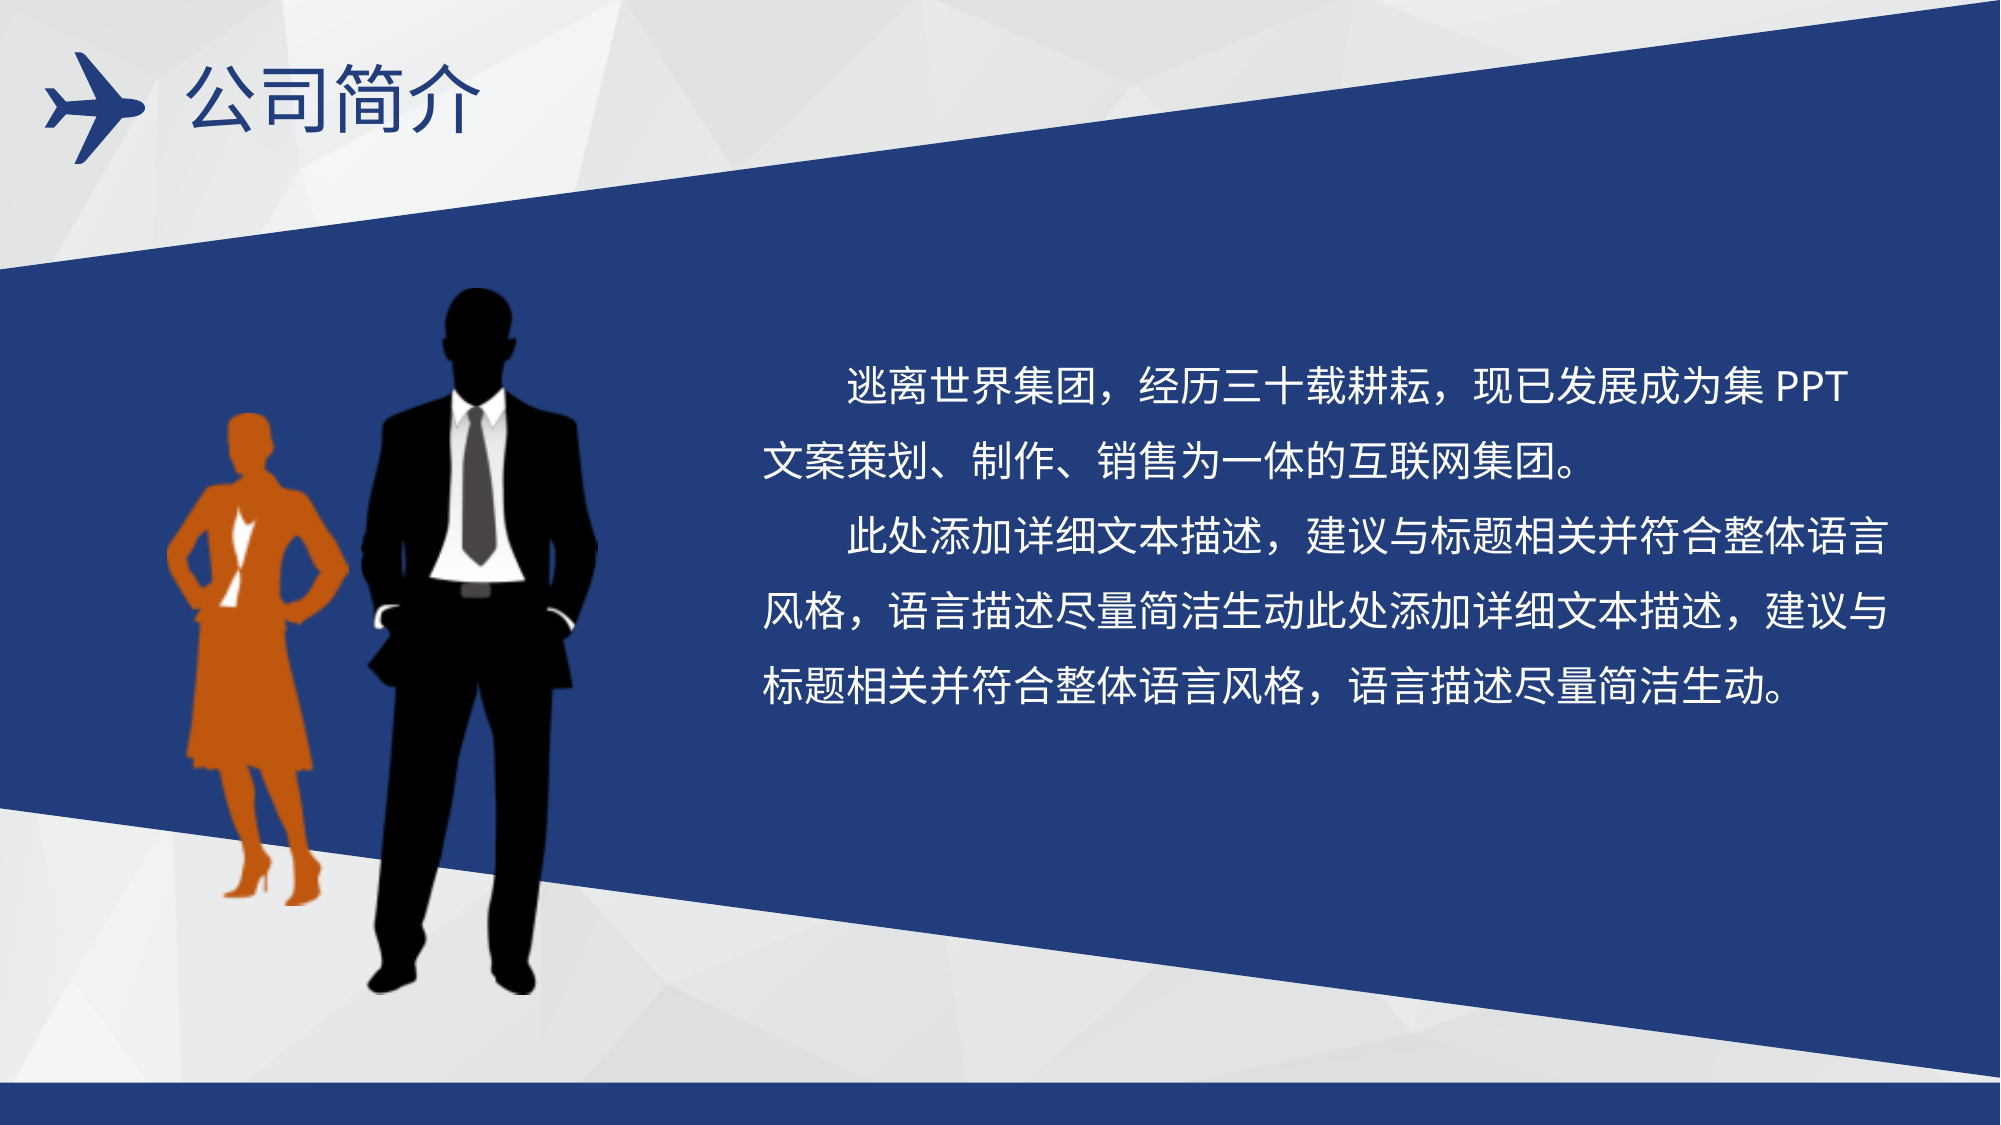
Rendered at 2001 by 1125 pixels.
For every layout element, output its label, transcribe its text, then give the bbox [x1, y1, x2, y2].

text_box 逃离世界集团，经历三十载耕耘，现已发展成为集PPT文案策划、制作、销售为一体的互联网集团。 此处添加详细文本描述，建议与标题相关并符合整体语言风格，语言描述尽量简洁生动此处添加详细文本描述，建议与标题相关并符合整体语言风格，语言描述尽量简洁生动。 [747, 327, 1911, 717]
list 公司简介 [167, 55, 983, 152]
picture [0, 0, 1984, 268]
picture [0, 0, 2001, 1125]
text_box [0, 0, 2000, 1079]
